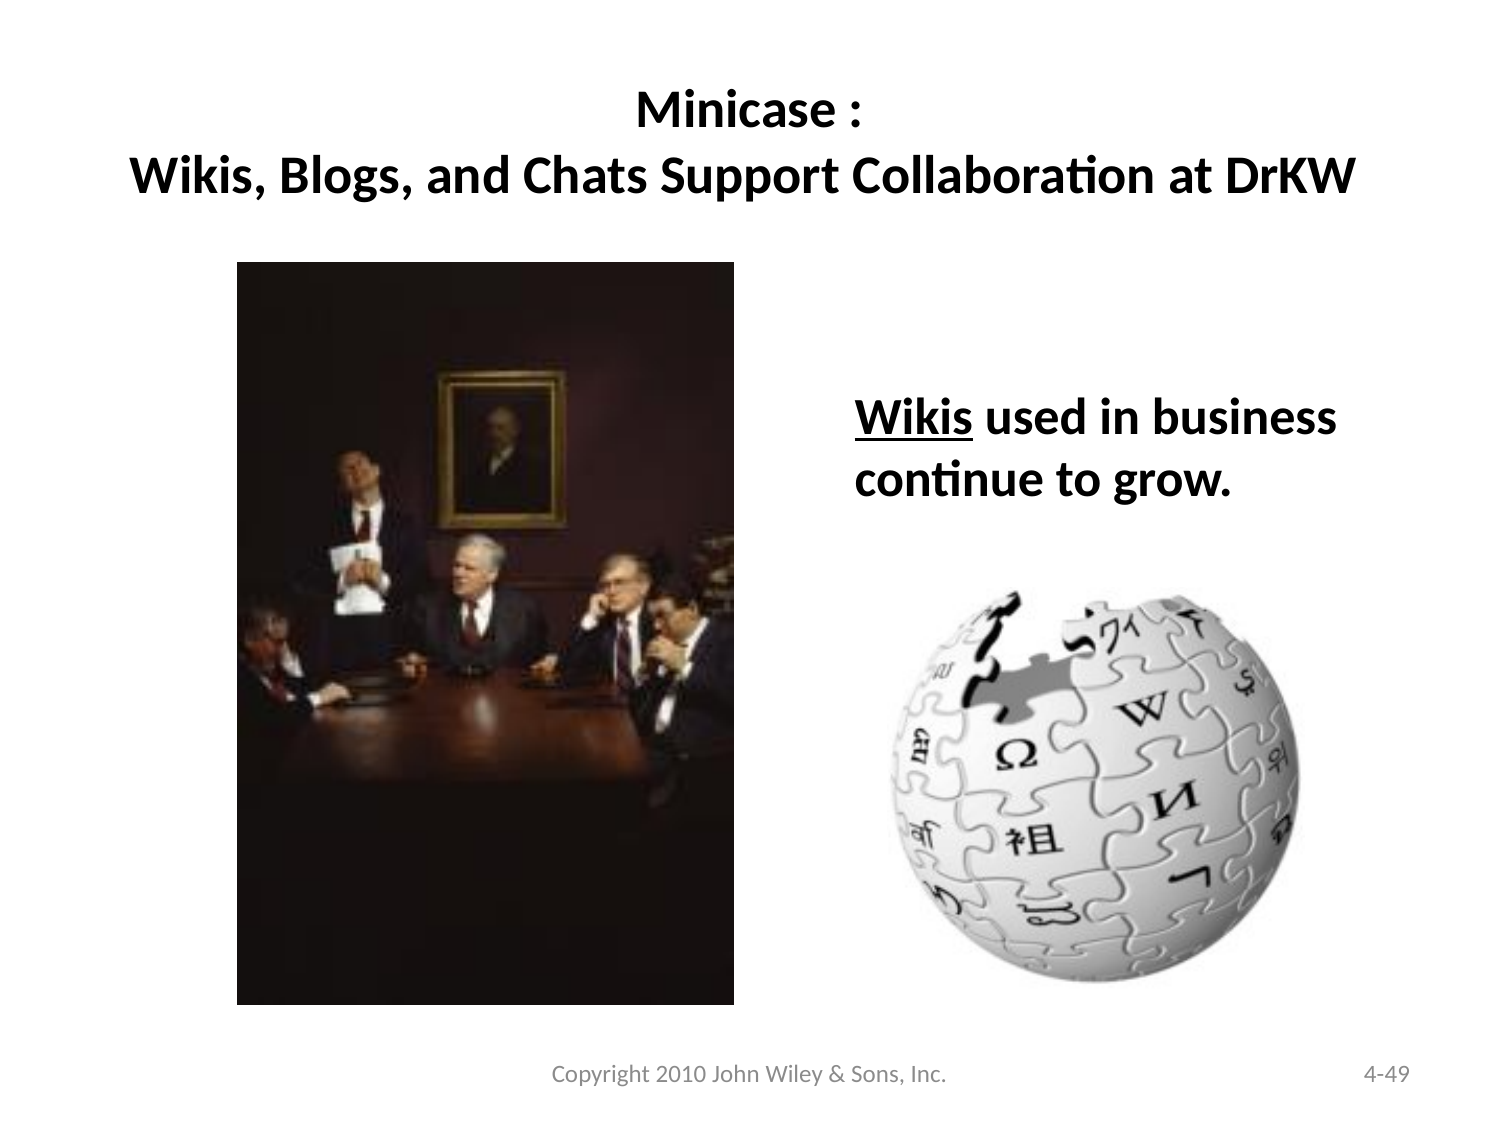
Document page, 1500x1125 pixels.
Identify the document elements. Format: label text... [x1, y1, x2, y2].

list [237, 262, 734, 1006]
picture [887, 587, 1305, 1005]
slide_number 4-49 [1074, 1042, 1425, 1103]
title Minicase : Wikis, Blogs, and Chats Support Collaboration at DrKW [75, 45, 1425, 233]
footer Copyright 2010 John Wiley & Sons, Inc. [512, 1042, 988, 1103]
text_box Wikis used in business continue to grow. [839, 374, 1365, 515]
